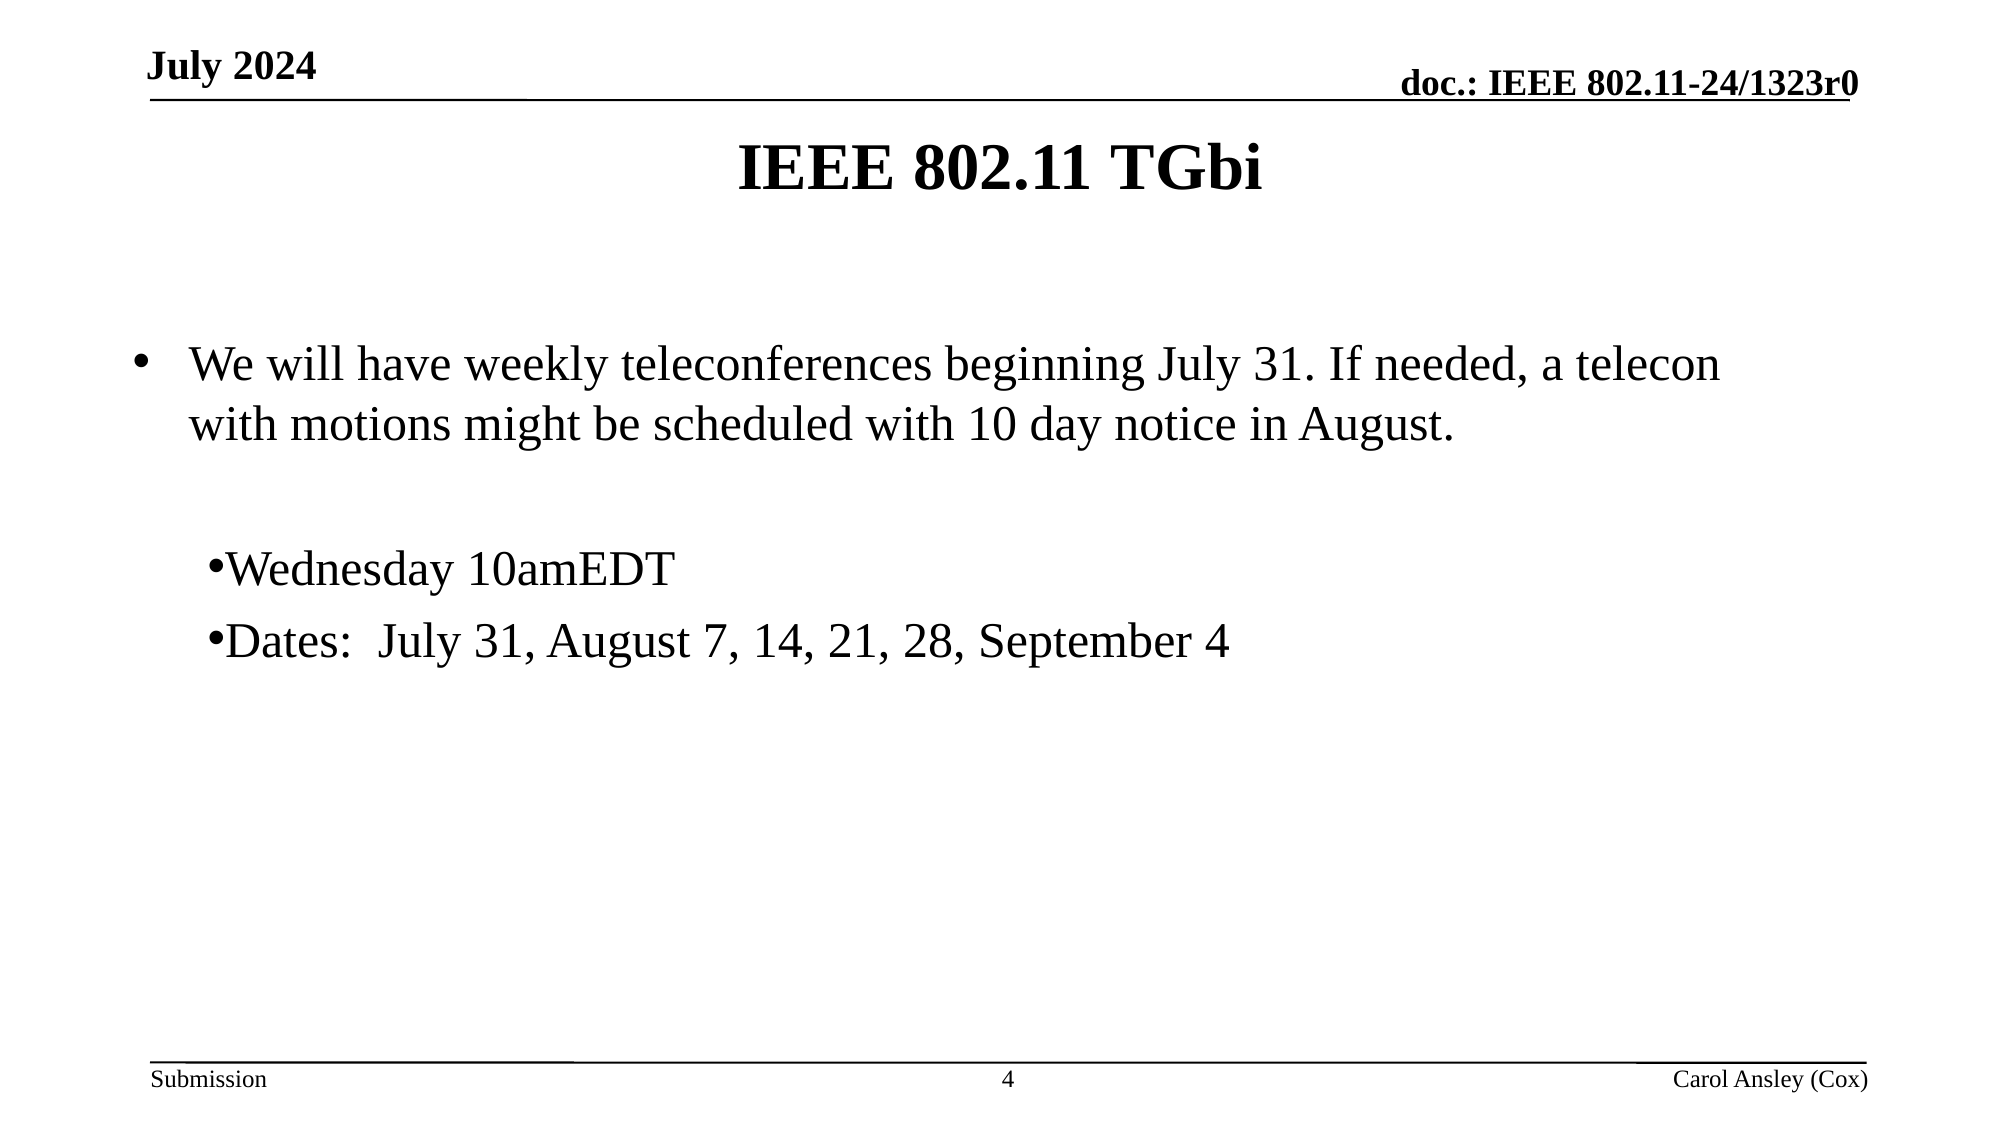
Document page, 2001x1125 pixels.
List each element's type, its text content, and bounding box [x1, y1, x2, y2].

slide_number 4 [997, 1061, 1020, 1093]
text_box Carol Ansley (Cox) [1171, 1062, 1869, 1093]
title IEEE 802.11 TGbi [361, 74, 1638, 249]
list We will have weekly teleconferences beginning July 31. If needed, a telecon with motions might be scheduled with 10 day notice in August. Wednesday 10amEDT Dates: July 31, August 7, 14, 21, 28, September 4 [124, 249, 1801, 1001]
